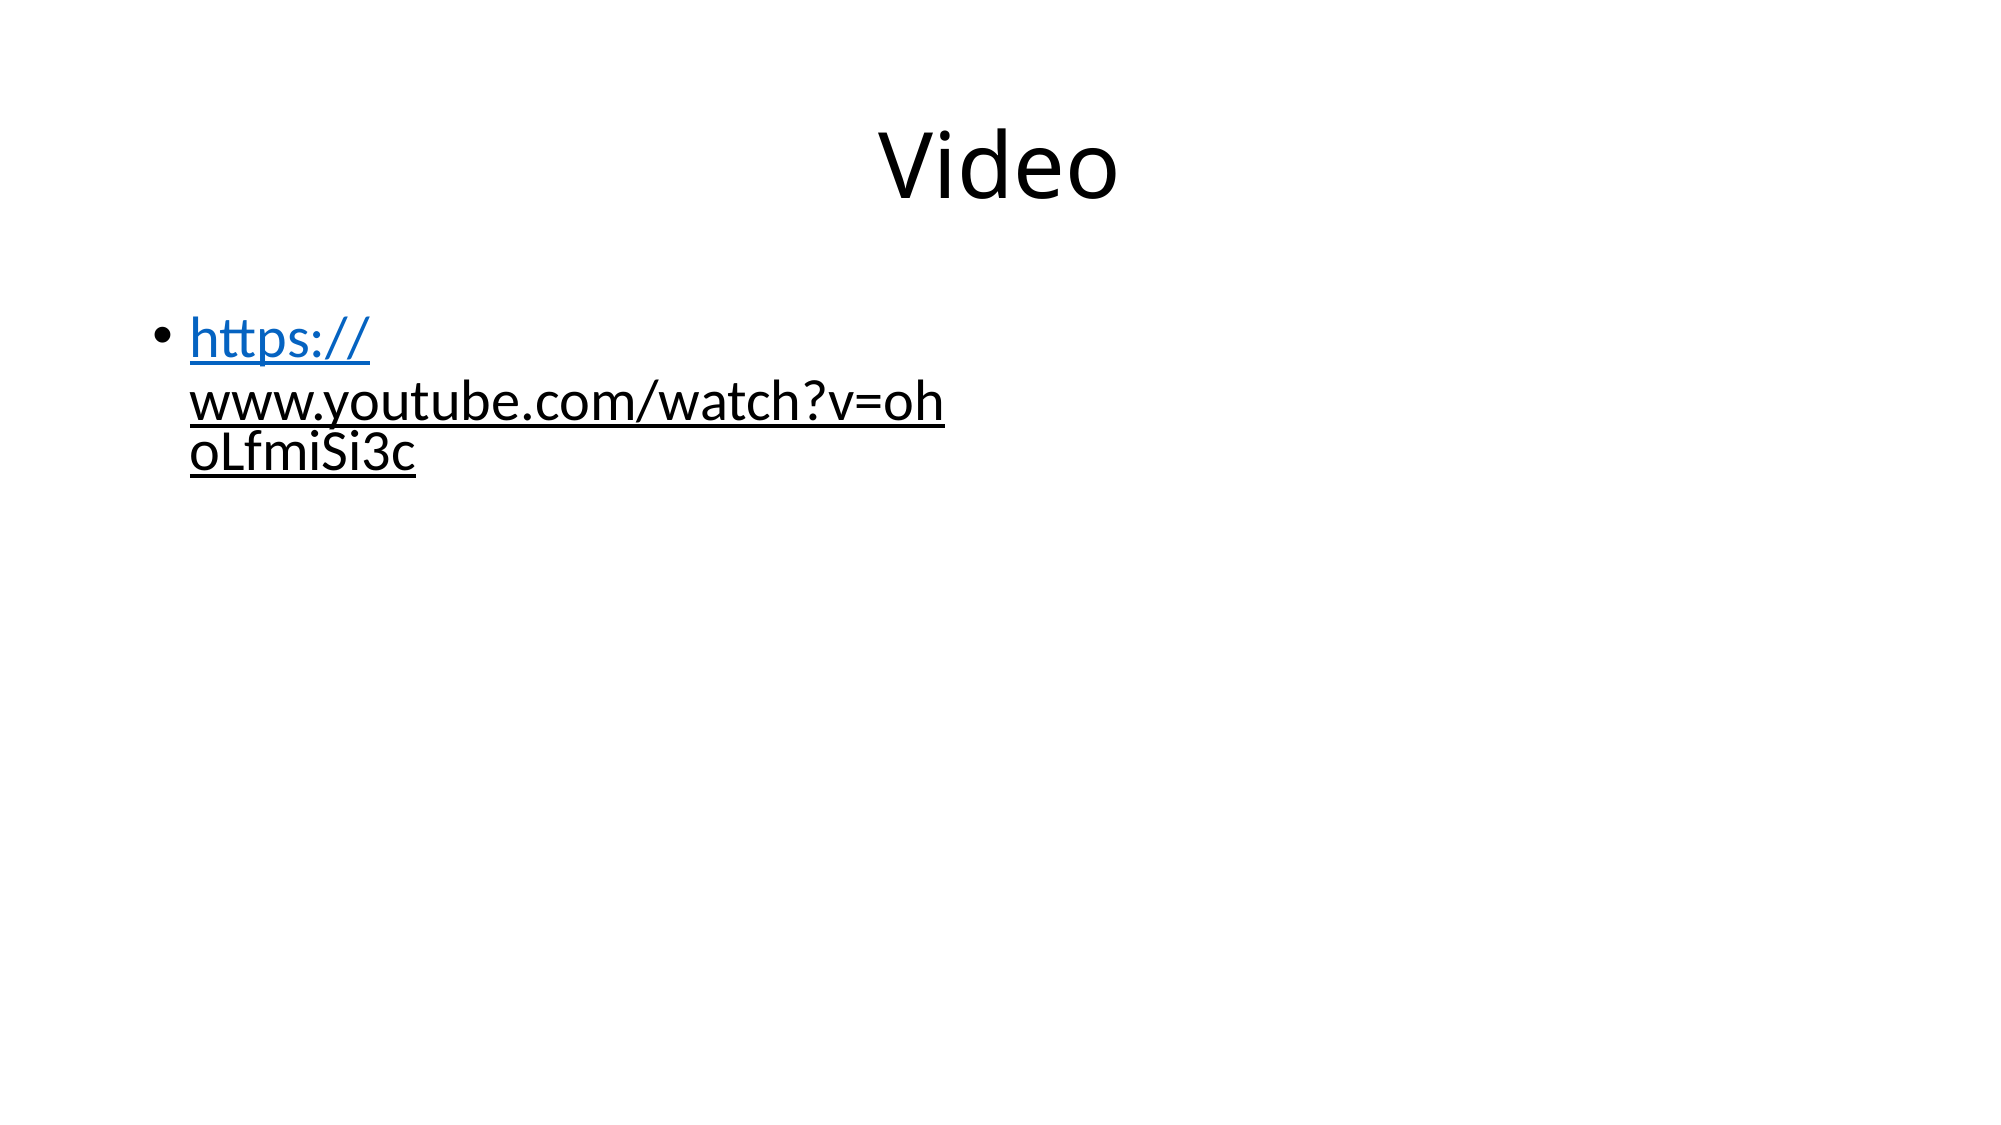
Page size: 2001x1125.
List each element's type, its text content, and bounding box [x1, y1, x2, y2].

list https://www.youtube.com/watch?v=ohoLfmiSi3c [137, 299, 988, 1014]
title Video [137, 59, 1863, 278]
